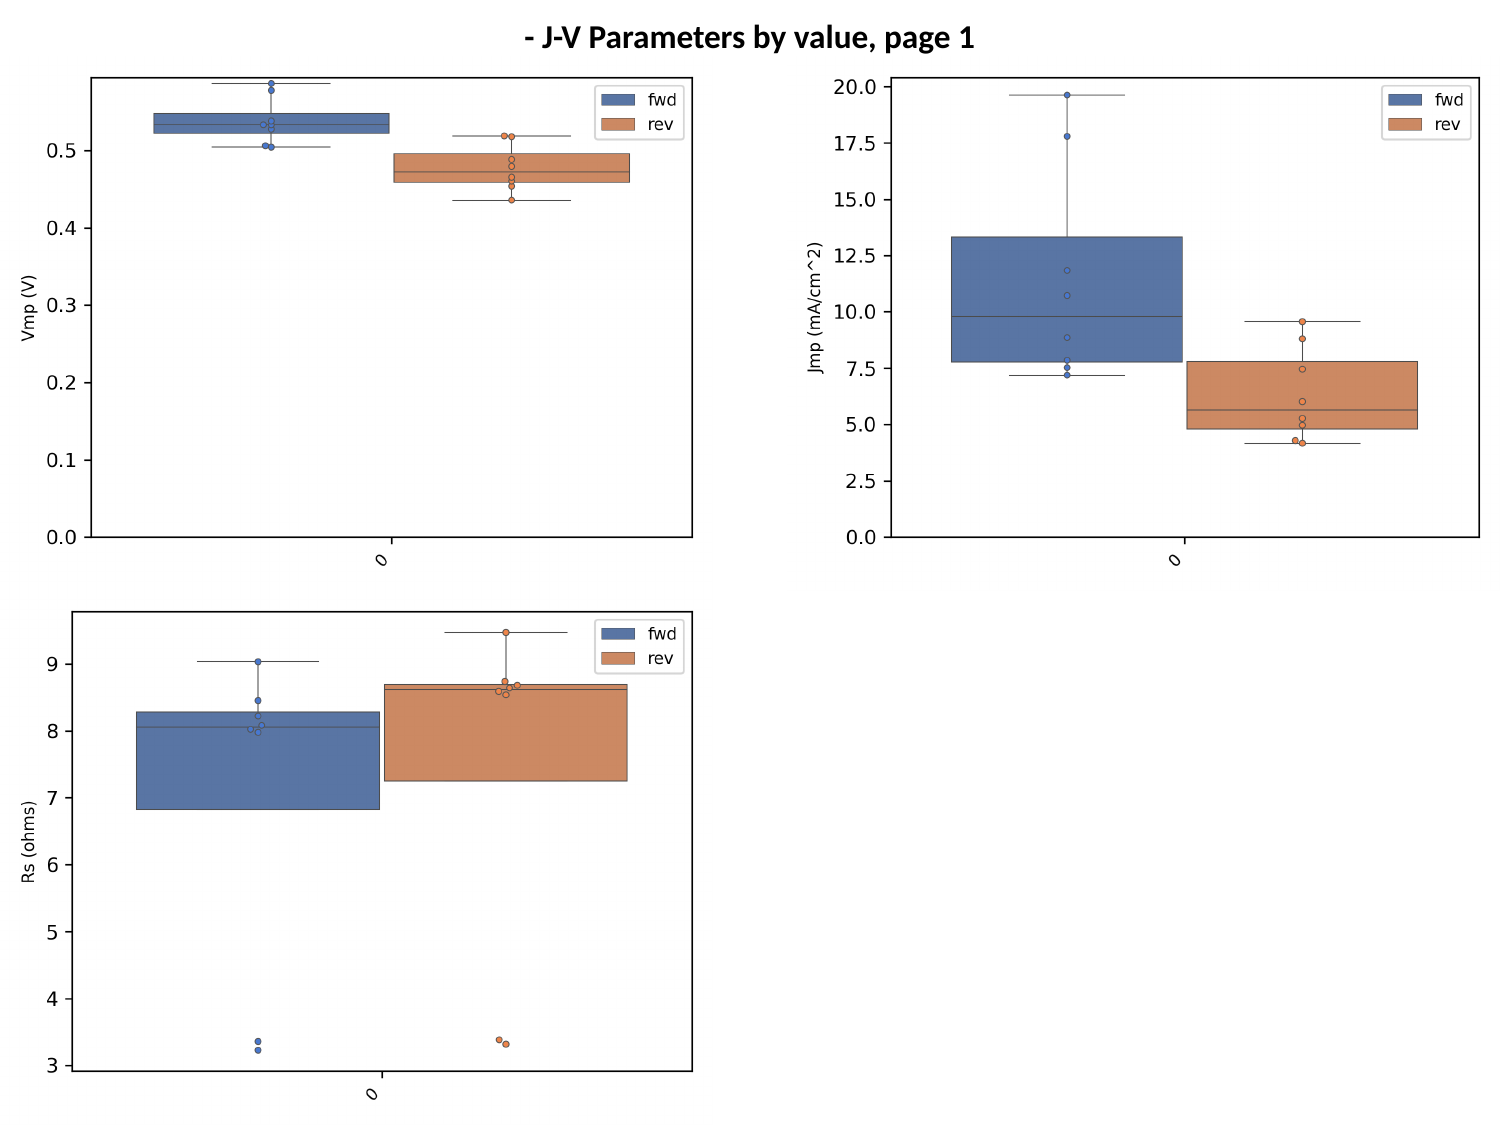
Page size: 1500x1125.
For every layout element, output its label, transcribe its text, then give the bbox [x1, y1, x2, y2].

picture [787, 56, 1500, 591]
title - J-V Parameters by value, page 1 [0, 0, 1500, 75]
picture [0, 56, 713, 1125]
